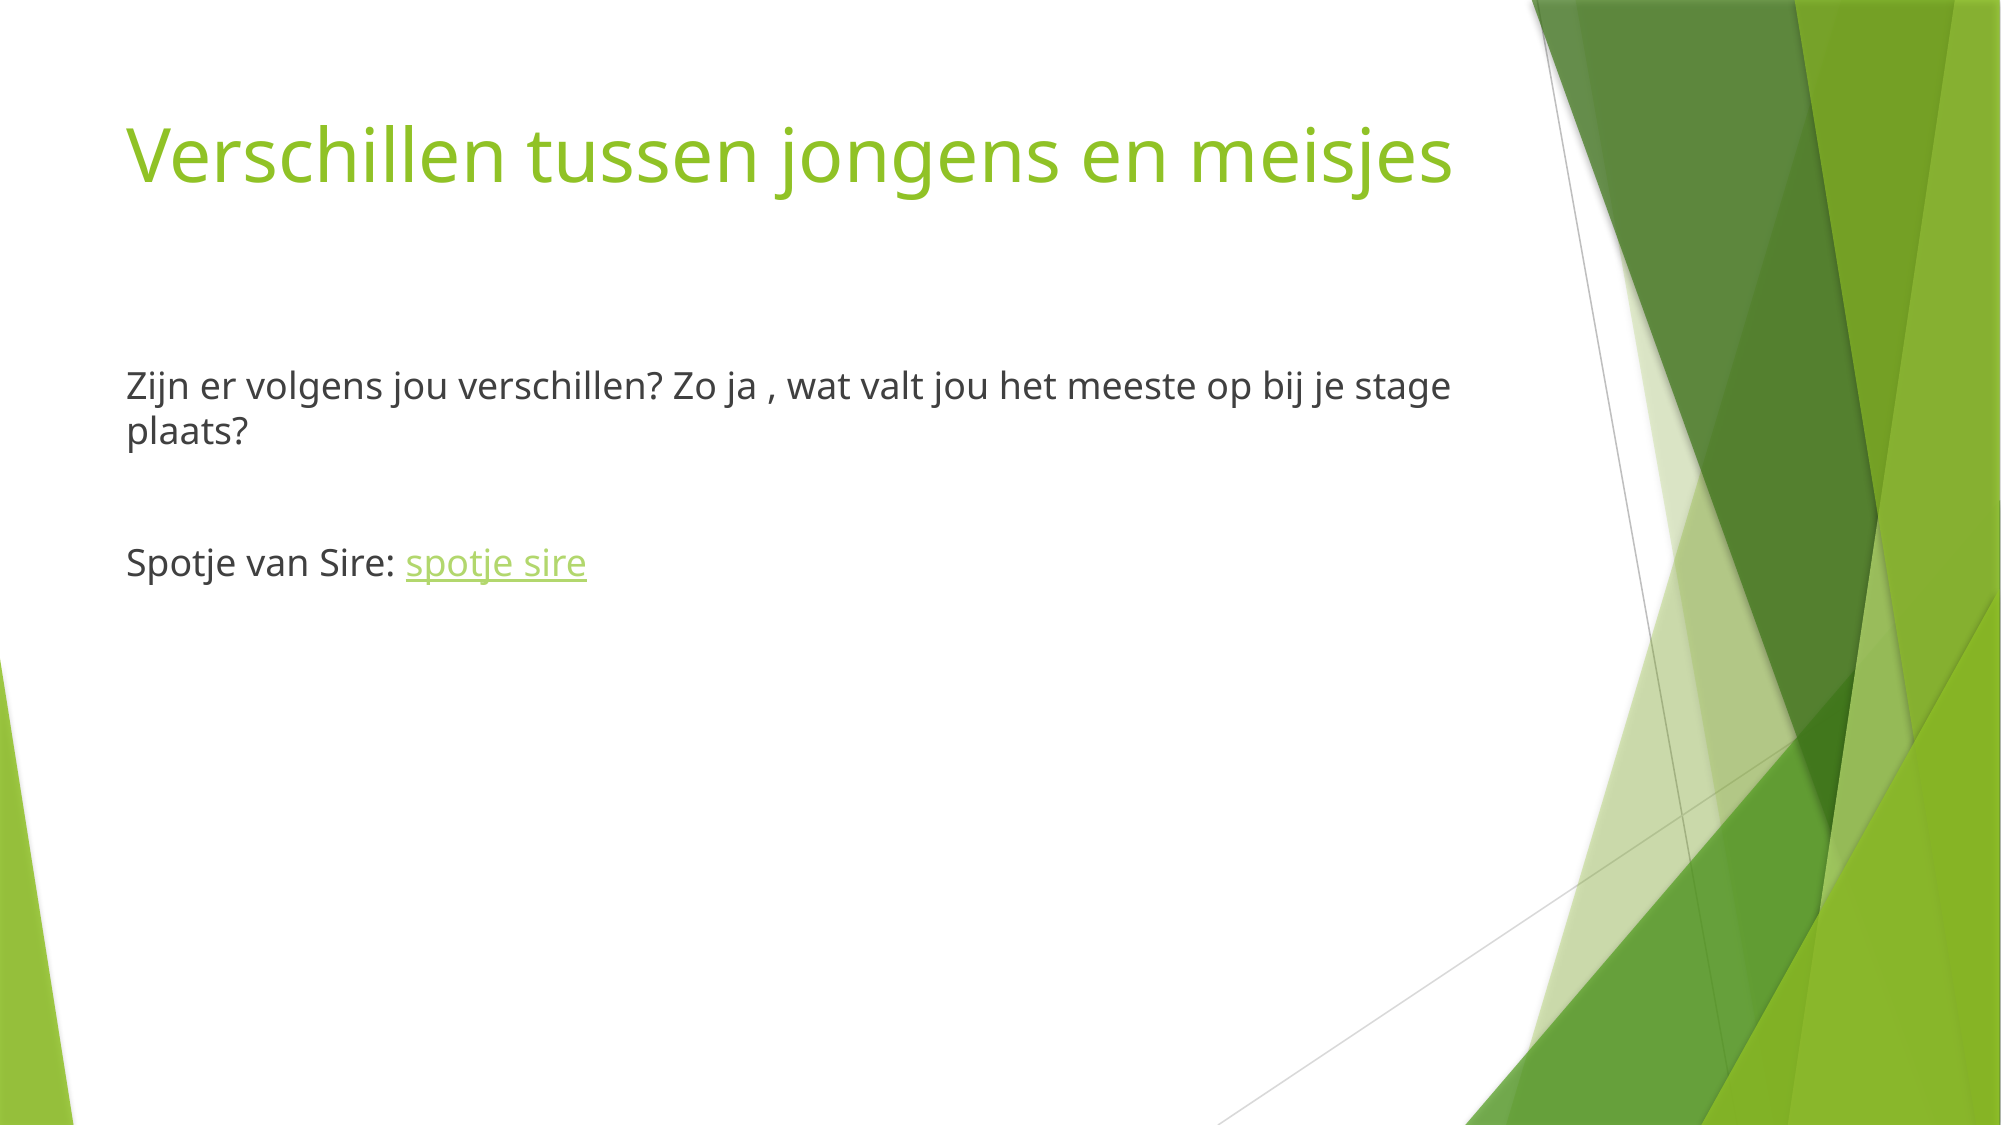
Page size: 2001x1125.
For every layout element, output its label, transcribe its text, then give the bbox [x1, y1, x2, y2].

title Verschillen tussen jongens en meisjes [111, 99, 1522, 317]
list Zijn er volgens jou verschillen? Zo ja , wat valt jou het meeste op bij je stage plaats? Spotje van Sire: spotje sire [111, 354, 1522, 992]
